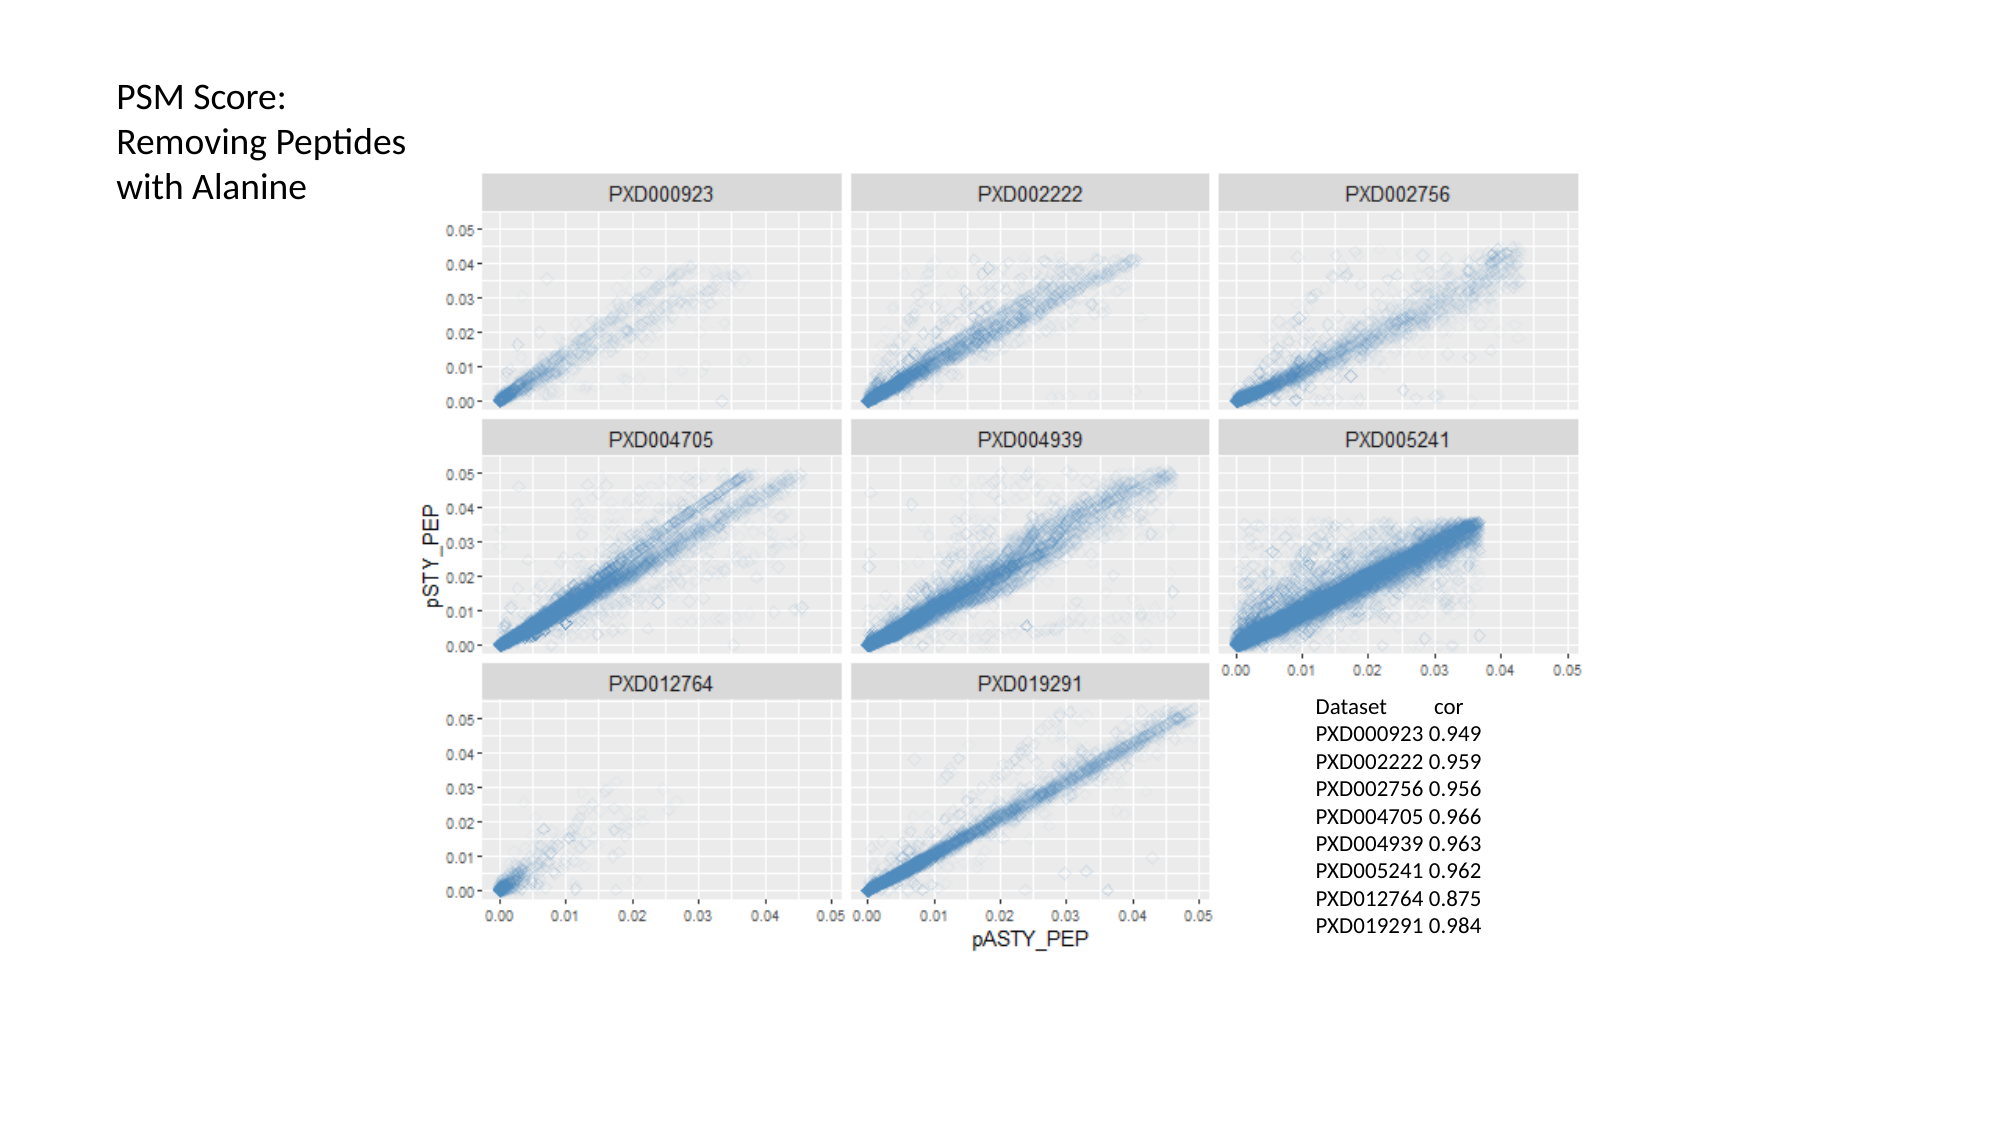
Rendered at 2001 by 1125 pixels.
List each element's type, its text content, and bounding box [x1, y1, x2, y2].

text_box PSM Score: Removing Peptides with Alanine [101, 64, 425, 214]
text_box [412, 166, 1588, 959]
